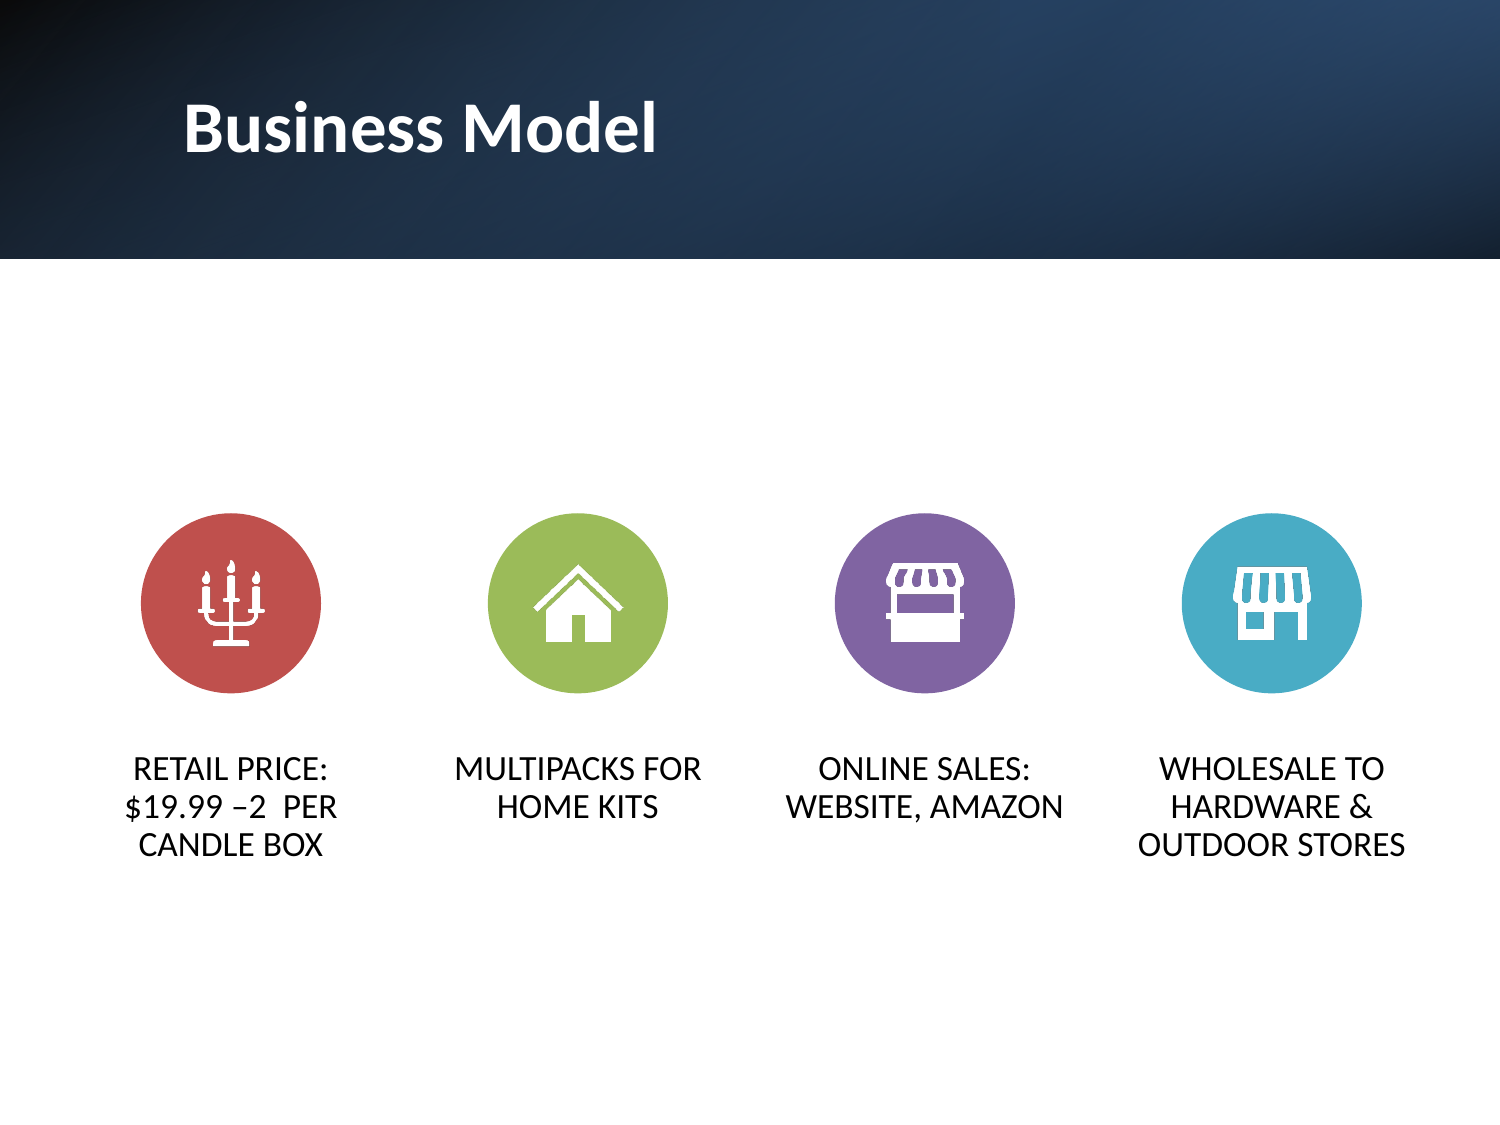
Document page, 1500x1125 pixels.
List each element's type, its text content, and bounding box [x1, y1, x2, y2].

text_box [0, 0, 1500, 259]
text_box [0, 259, 1500, 1125]
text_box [83, 512, 1420, 868]
text_box Business Model [168, 57, 1405, 202]
